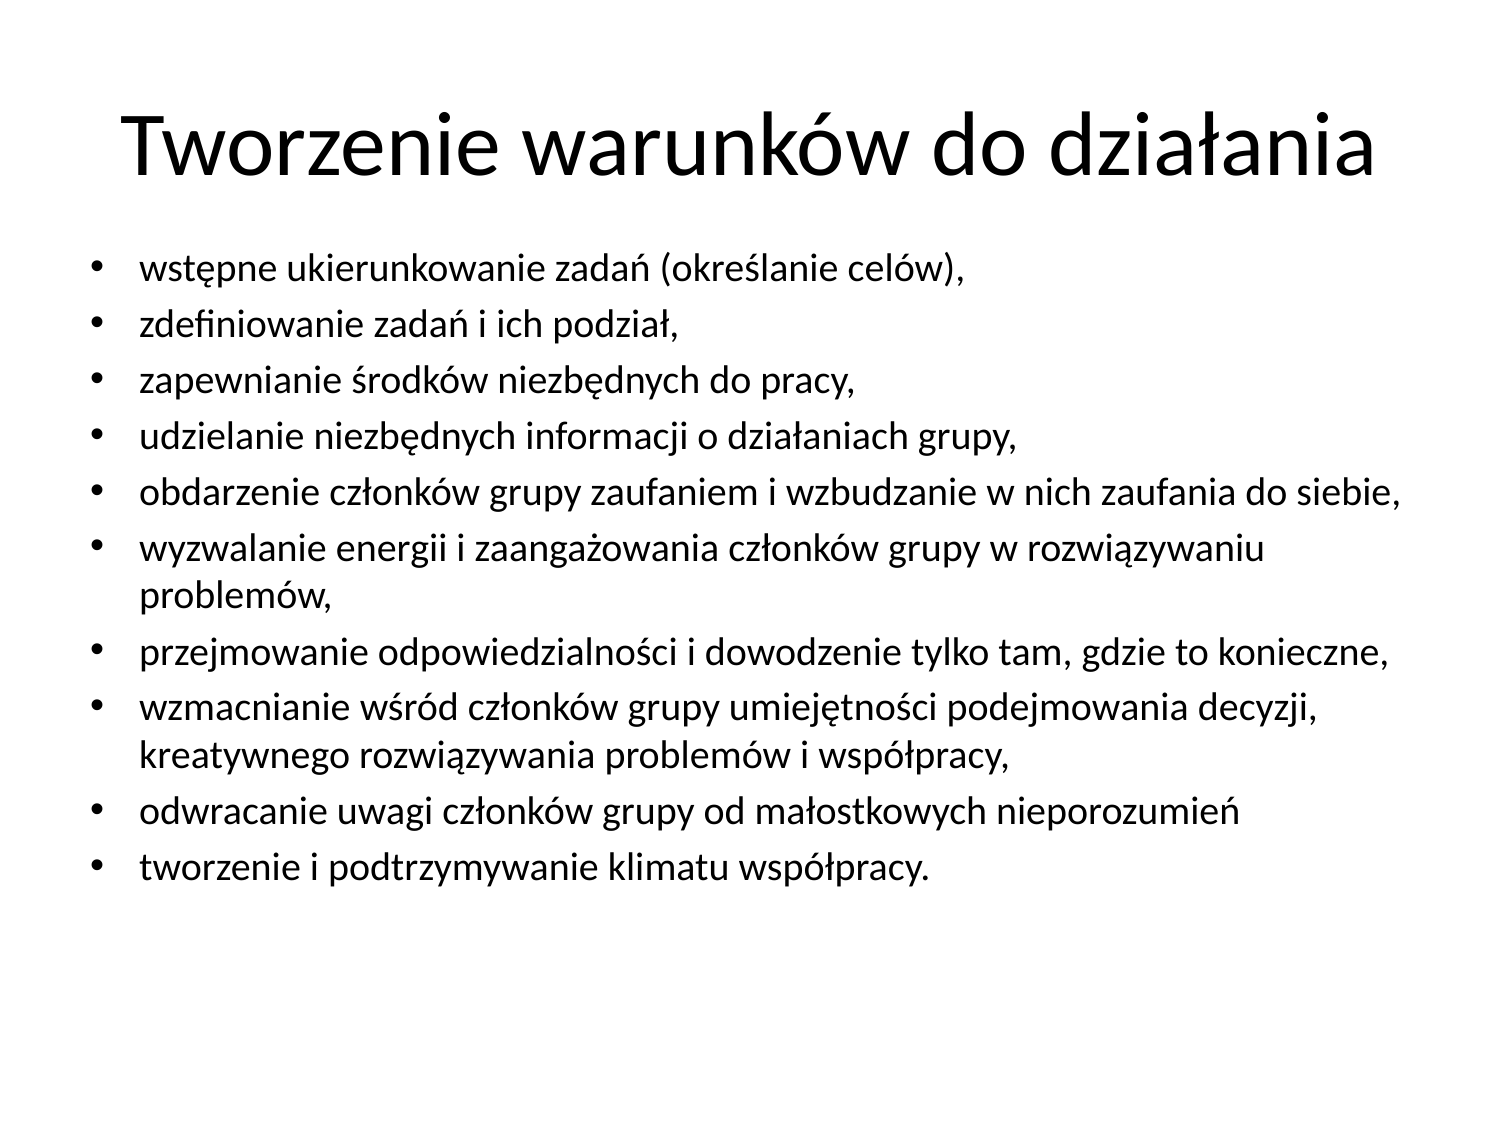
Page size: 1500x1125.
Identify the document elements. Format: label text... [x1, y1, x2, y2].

list wstępne ukierunkowanie zadań (określanie celów), zdefiniowanie zadań i ich podział, zapewnianie środków niezbędnych do pracy, udzielanie niezbędnych informacji o działaniach grupy, obdarzenie członków grupy zaufaniem i wzbudzanie w nich zaufania do siebie, wyzwalanie energii i zaangażowania członków grupy w rozwiązywaniu problemów, przejmowanie odpowiedzialności i dowodzenie tylko tam, gdzie to konieczne, wzmacnianie wśród członków grupy umiejętności podejmowania decyzji, kreatywnego rozwiązywania problemów i współpracy, odwracanie uwagi członków grupy od małostkowych nieporozumień tworzenie i podtrzymywanie klimatu współpracy. [75, 234, 1425, 1043]
title Tworzenie warunków do działania [75, 45, 1425, 233]
